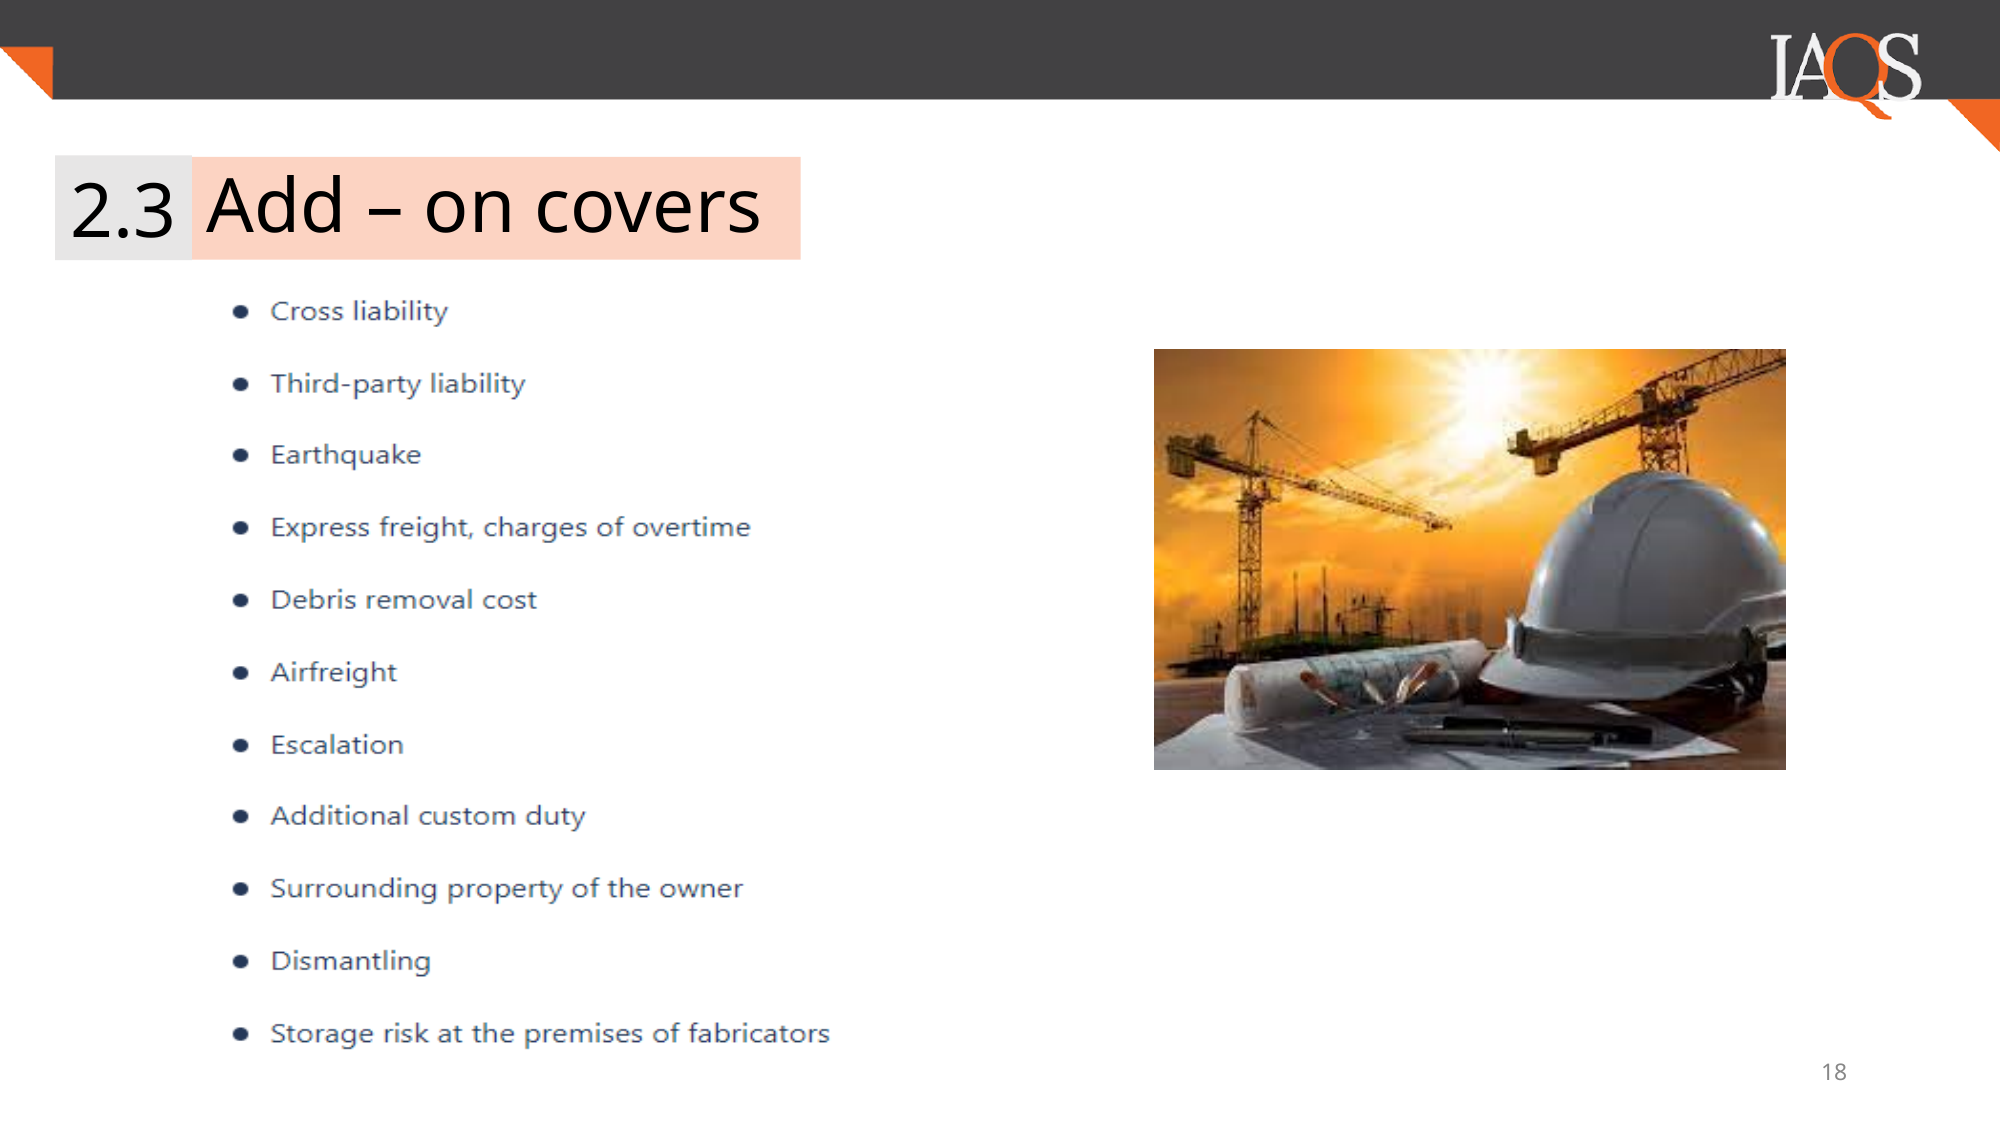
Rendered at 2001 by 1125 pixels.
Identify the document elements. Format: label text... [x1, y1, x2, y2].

picture [1154, 349, 1786, 770]
picture [0, 0, 2000, 152]
title Add – on covers [192, 156, 801, 260]
text_box 2.3 [55, 155, 192, 261]
slide_number ‹#› [1412, 1042, 1863, 1103]
picture [198, 294, 881, 1074]
